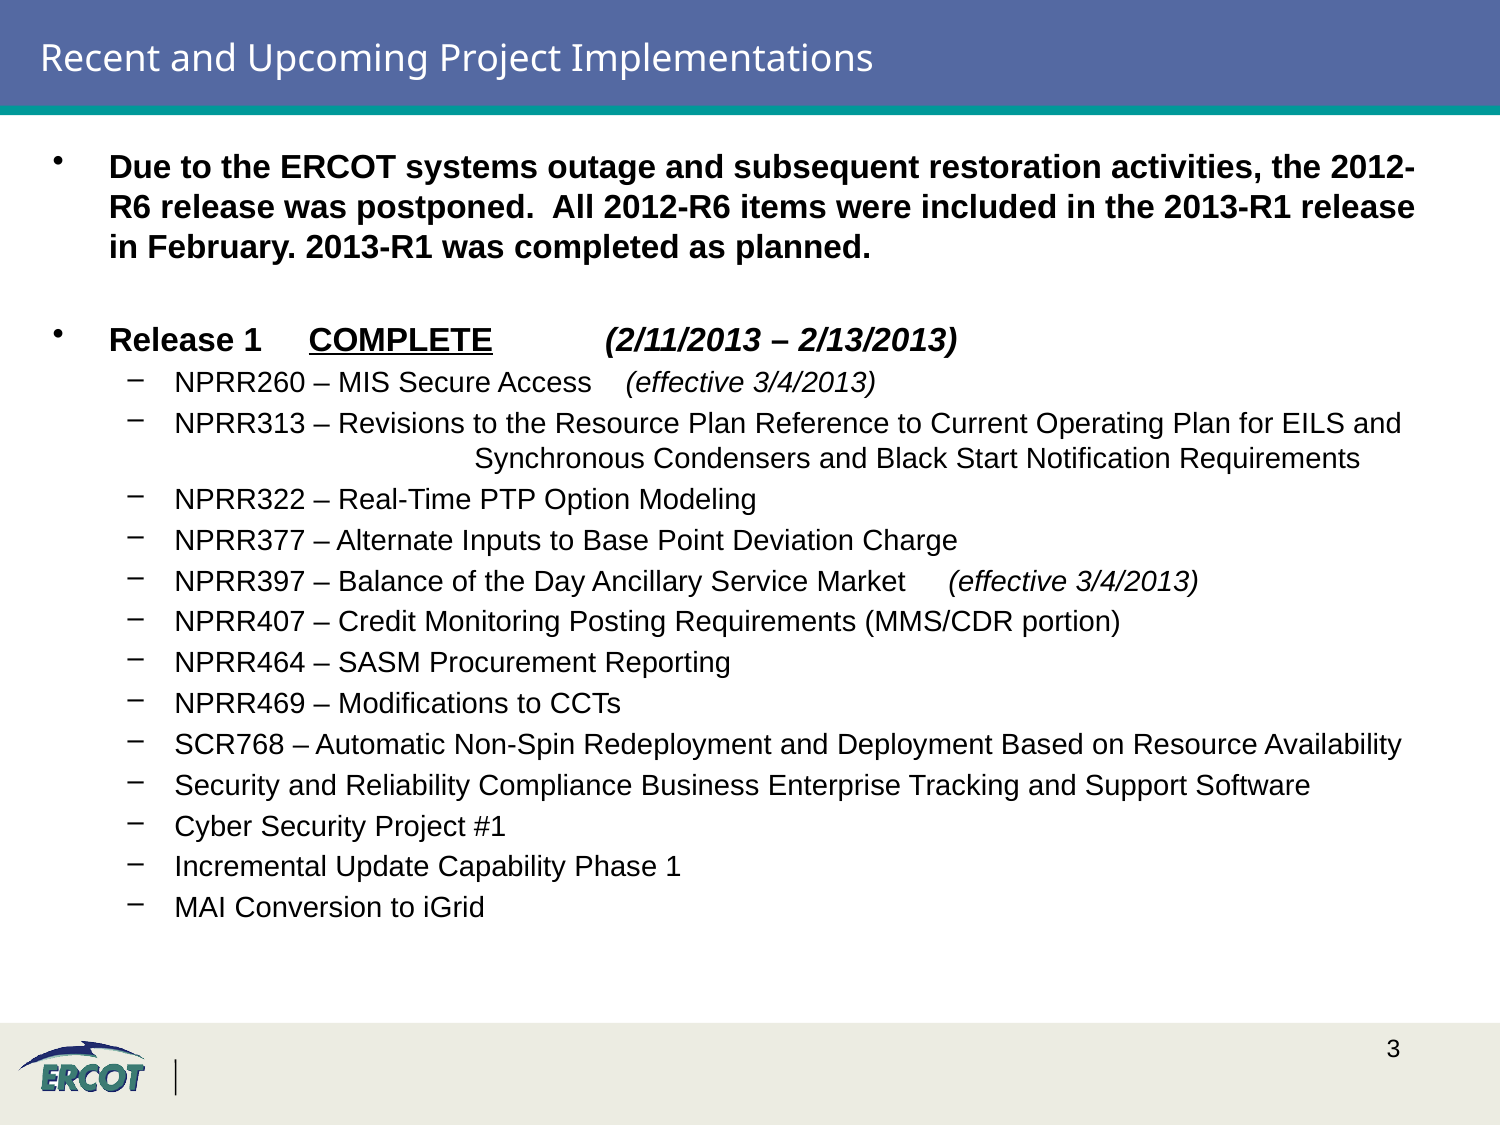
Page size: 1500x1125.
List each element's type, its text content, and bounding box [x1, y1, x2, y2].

list Due to the ERCOT systems outage and subsequent restoration activities, the 2012-R6 release was postponed. All 2012-R6 items were included in the 2013-R1 release in February. 2013-R1 was completed as planned. Release 1 COMPLETE (2/11/2013 – 2/13/2013) NPRR260 – MIS Secure Access (effective 3/4/2013) NPRR313 – Revisions to the Resource Plan Reference to Current Operating Plan for EILS and Synchronous Condensers and Black Start Notification Requirements NPRR322 – Real-Time PTP Option Modeling NPRR377 – Alternate Inputs to Base Point Deviation Charge NPRR397 – Balance of the Day Ancillary Service Market (effective 3/4/2013) NPRR407 – Credit Monitoring Posting Requirements (MMS/CDR portion) NPRR464 – SASM Procurement Reporting NPRR469 – Modifications to CCTs SCR768 – Automatic Non-Spin Redeployment and Deployment Based on Resource Availability Security and Reliability Compliance Business Enterprise Tracking and Support Software Cyber Security Project #1 Incremental Update Capability Phase 1 MAI Conversion to iGrid [37, 137, 1463, 988]
picture [10, 1031, 151, 1111]
title Recent and Upcoming Project Implementations [24, 0, 1175, 113]
